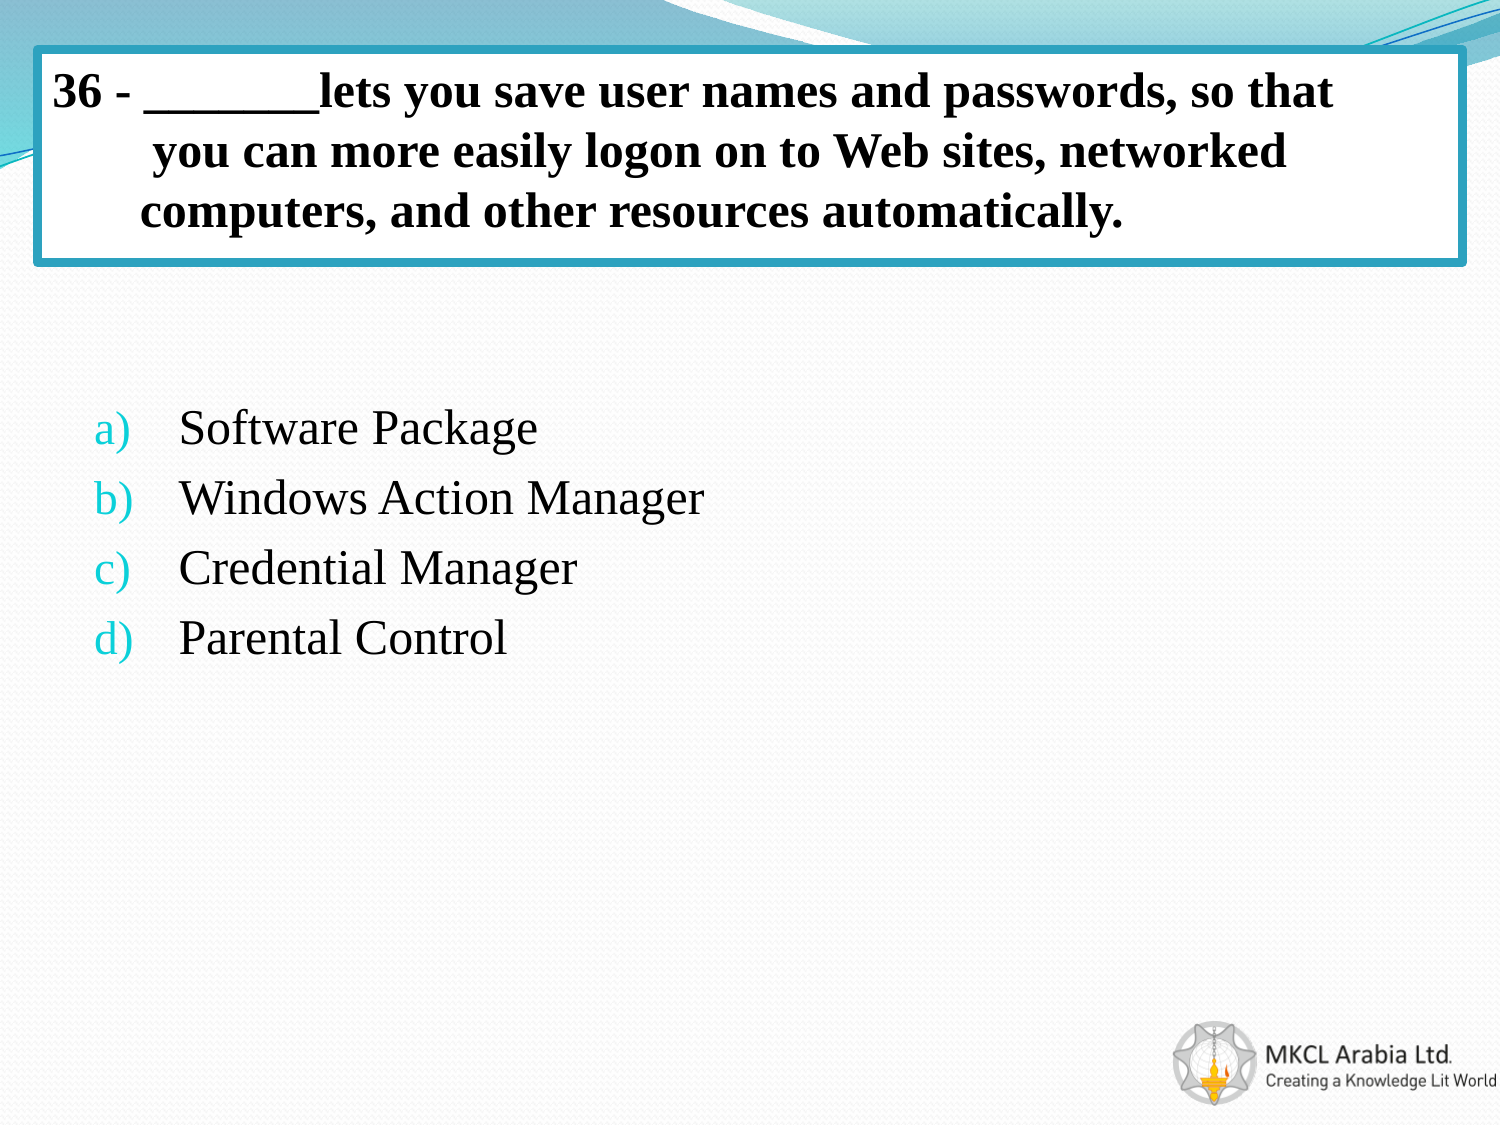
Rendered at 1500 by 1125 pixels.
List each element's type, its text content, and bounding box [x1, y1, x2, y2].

picture [1172, 1021, 1496, 1106]
title 36 - _______lets you save user names and passwords, so that you can more easily logon on to Web sites, networked computers, and other resources automatically. [37, 50, 1388, 238]
list Software Package Windows Action Manager Credential Manager Parental Control [75, 317, 1425, 1038]
